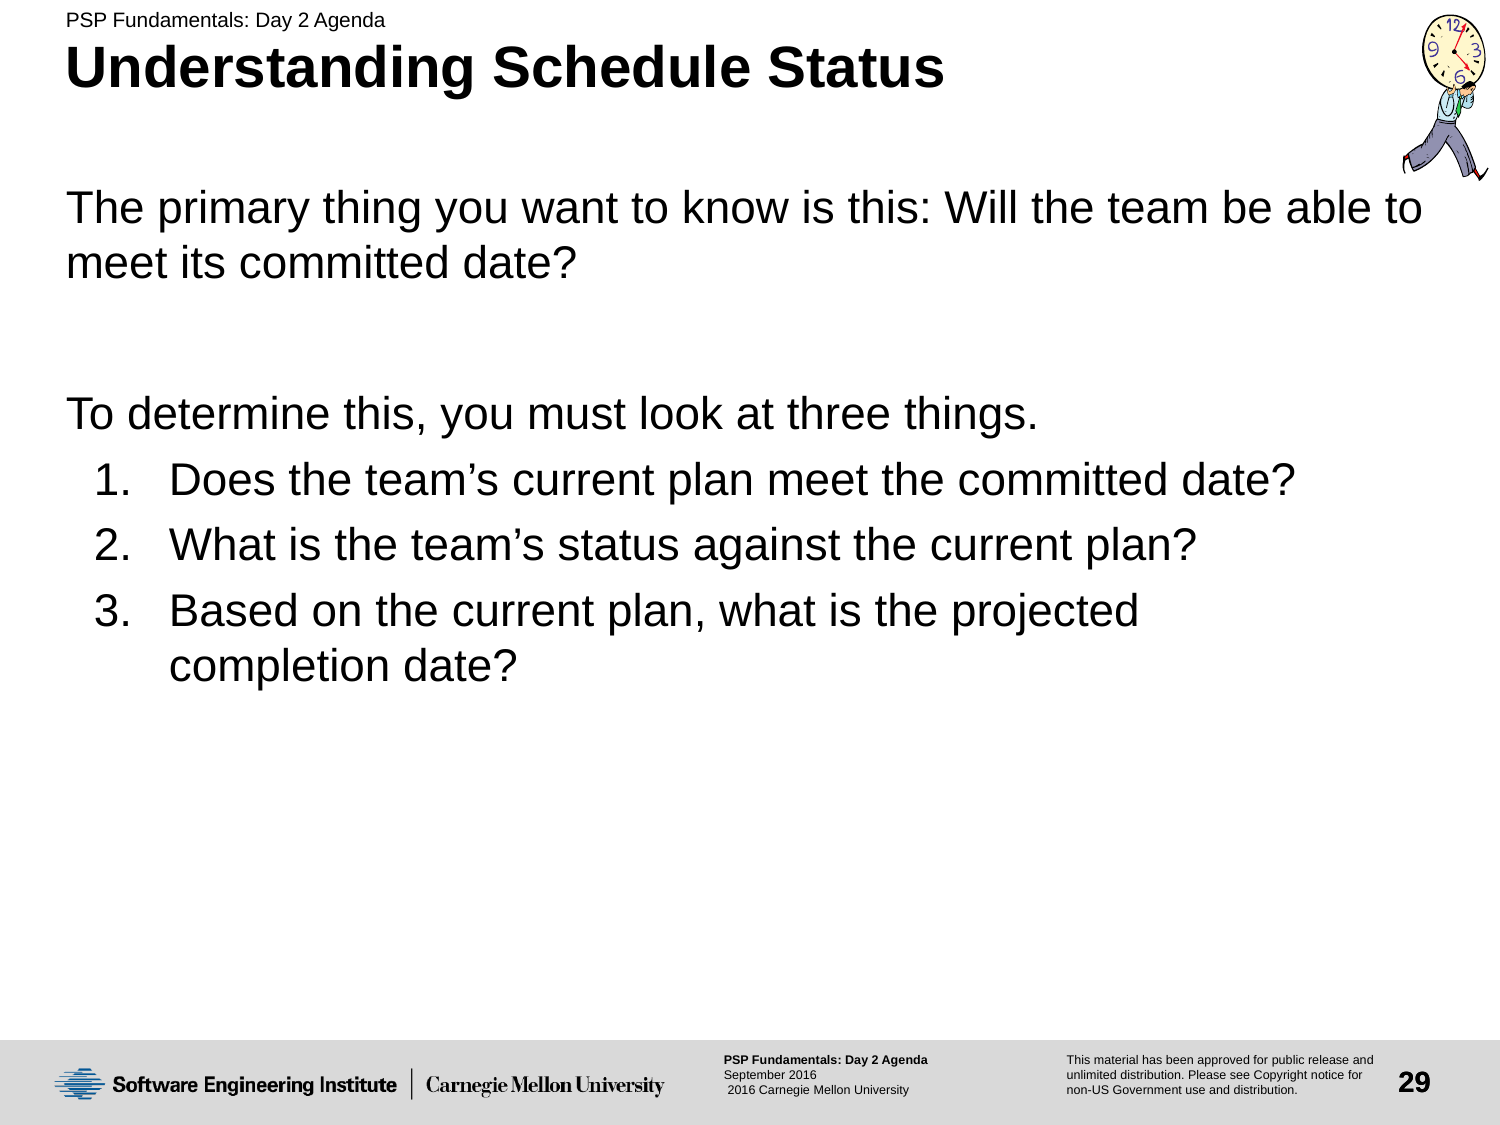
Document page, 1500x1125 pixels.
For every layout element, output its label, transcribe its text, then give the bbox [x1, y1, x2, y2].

picture [46, 1061, 673, 1104]
title Understanding Schedule Status [65, 37, 1402, 148]
list The primary thing you want to know is this: Will the team be able to meet its committed date? To determine this, you must look at three things. Does the team’s current plan meet the committed date? What is the team’s status against the current plan? Based on the current plan, what is the projected completion date? [65, 177, 1431, 1000]
picture [1402, 12, 1491, 183]
